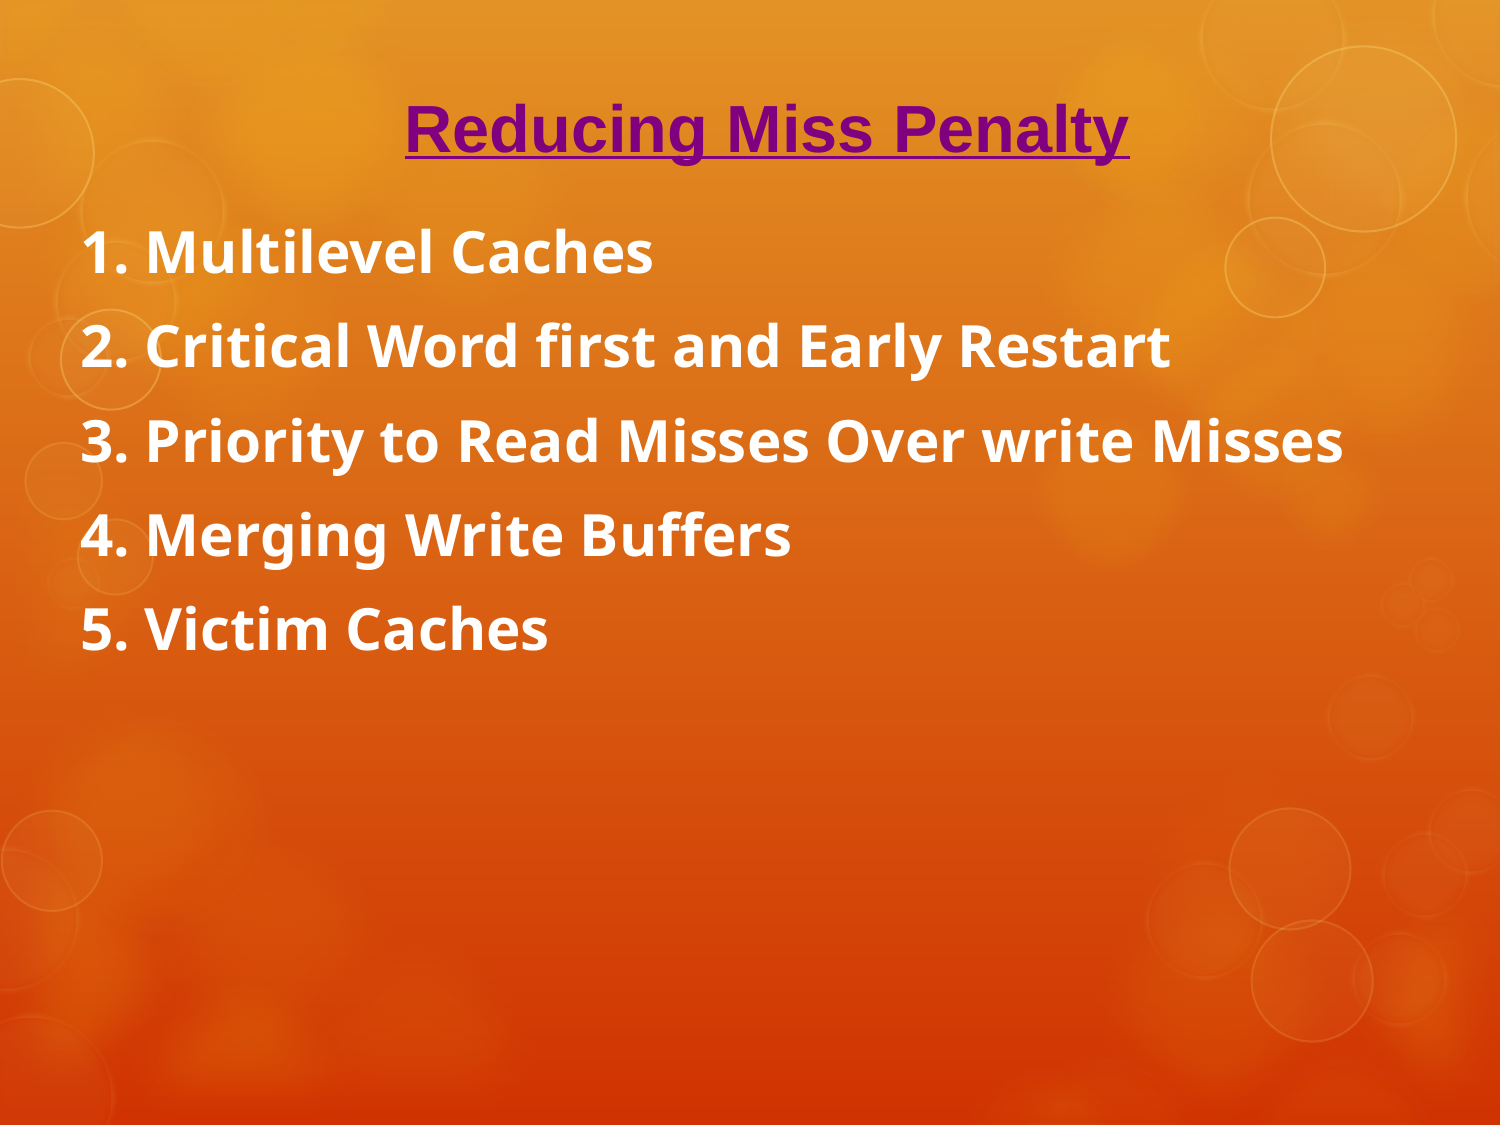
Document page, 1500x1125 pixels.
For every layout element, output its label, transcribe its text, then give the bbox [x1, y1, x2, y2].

text_box Reducing Miss Penalty [17, 78, 1500, 173]
list 1. Multilevel Caches 2. Critical Word first and Early Restart 3. Priority to Read Misses Over write Misses 4. Merging Write Buffers 5. Victim Caches [64, 208, 1471, 1024]
